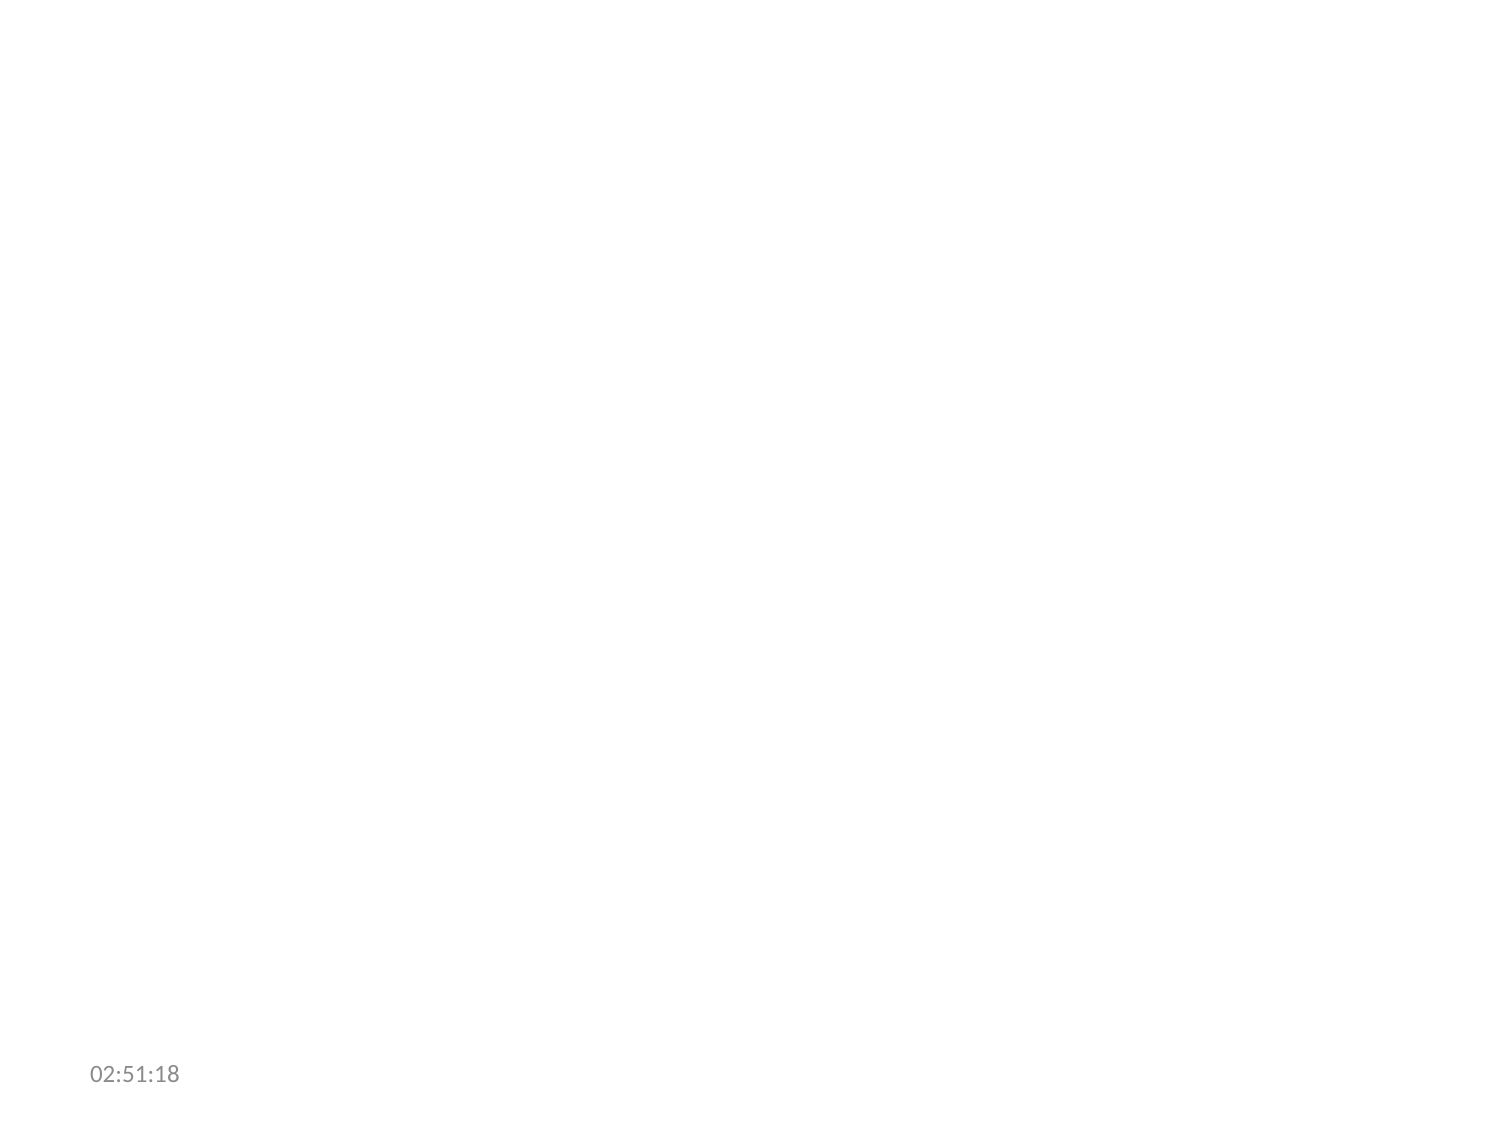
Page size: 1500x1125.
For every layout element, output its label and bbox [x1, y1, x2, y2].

slide_number [75, 1042, 425, 1103]
